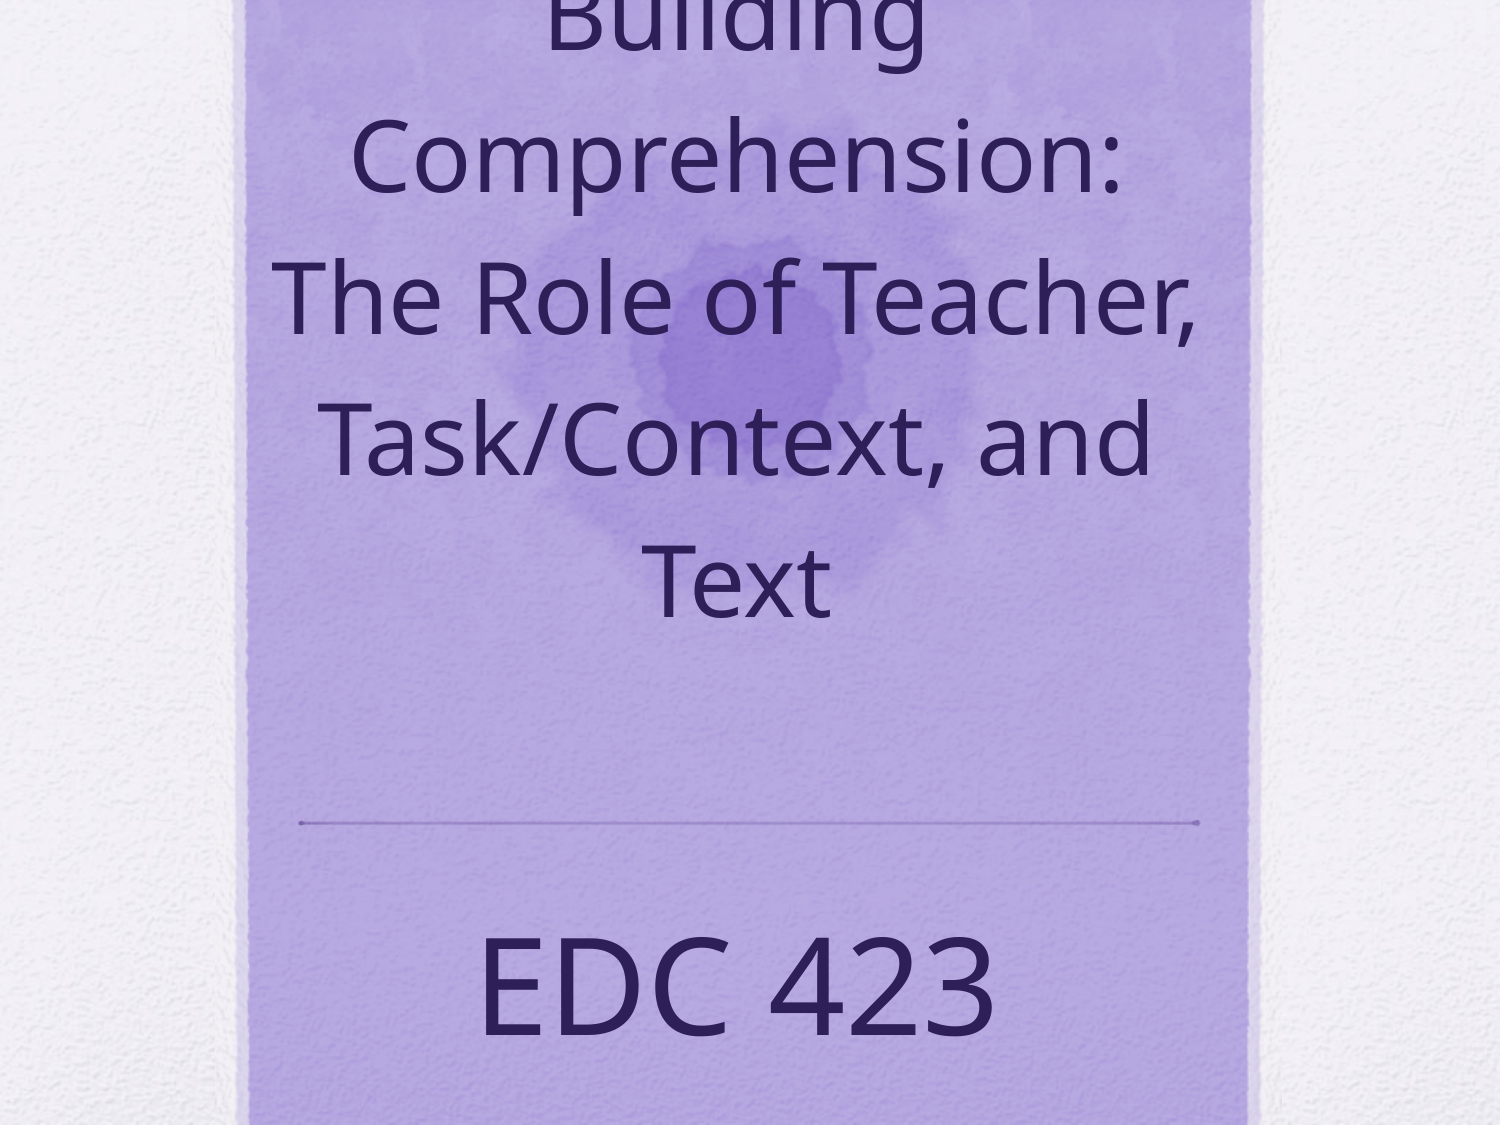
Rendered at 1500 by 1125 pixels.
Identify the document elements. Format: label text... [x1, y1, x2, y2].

title Building Comprehension: The Role of Teacher, Task/Context, and Text EDC 423 [244, 828, 1230, 1070]
picture [0, 0, 1500, 1125]
